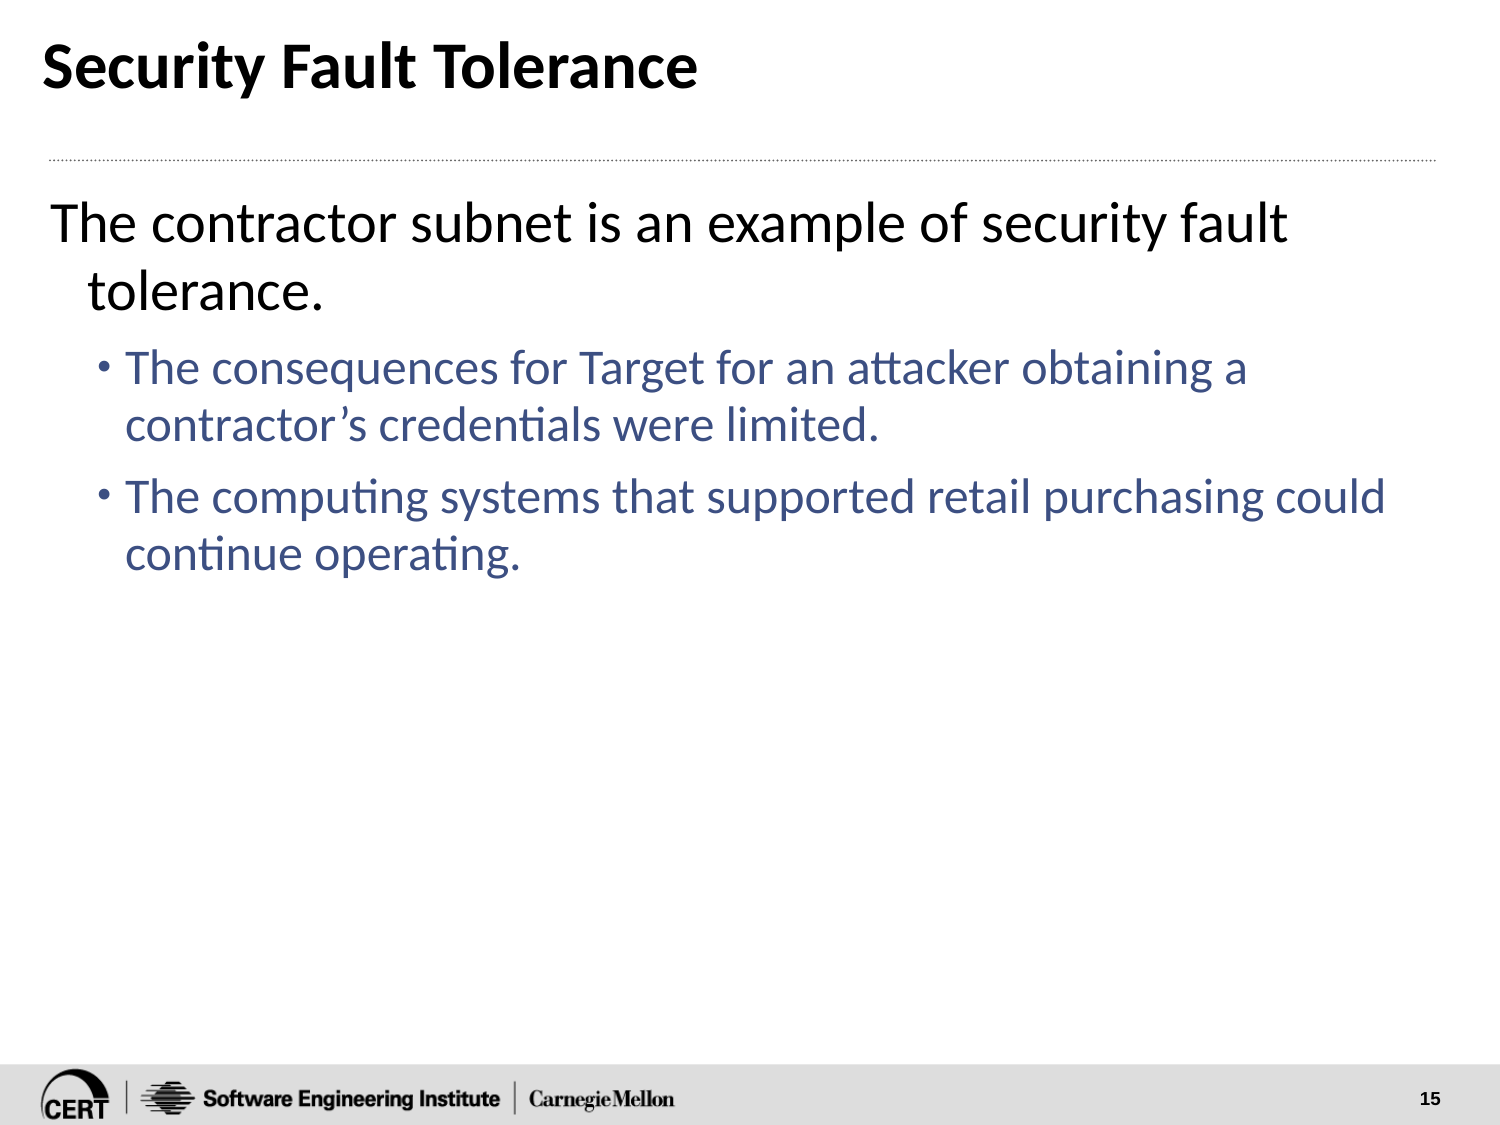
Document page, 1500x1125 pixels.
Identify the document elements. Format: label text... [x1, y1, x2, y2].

title Security Fault Tolerance [42, 37, 1434, 155]
list The contractor subnet is an example of security fault tolerance. The consequences for Target for an attacker obtaining a contractor’s credentials were limited. The computing systems that supported retail purchasing could continue operating. [49, 187, 1438, 1001]
picture [24, 1065, 688, 1125]
